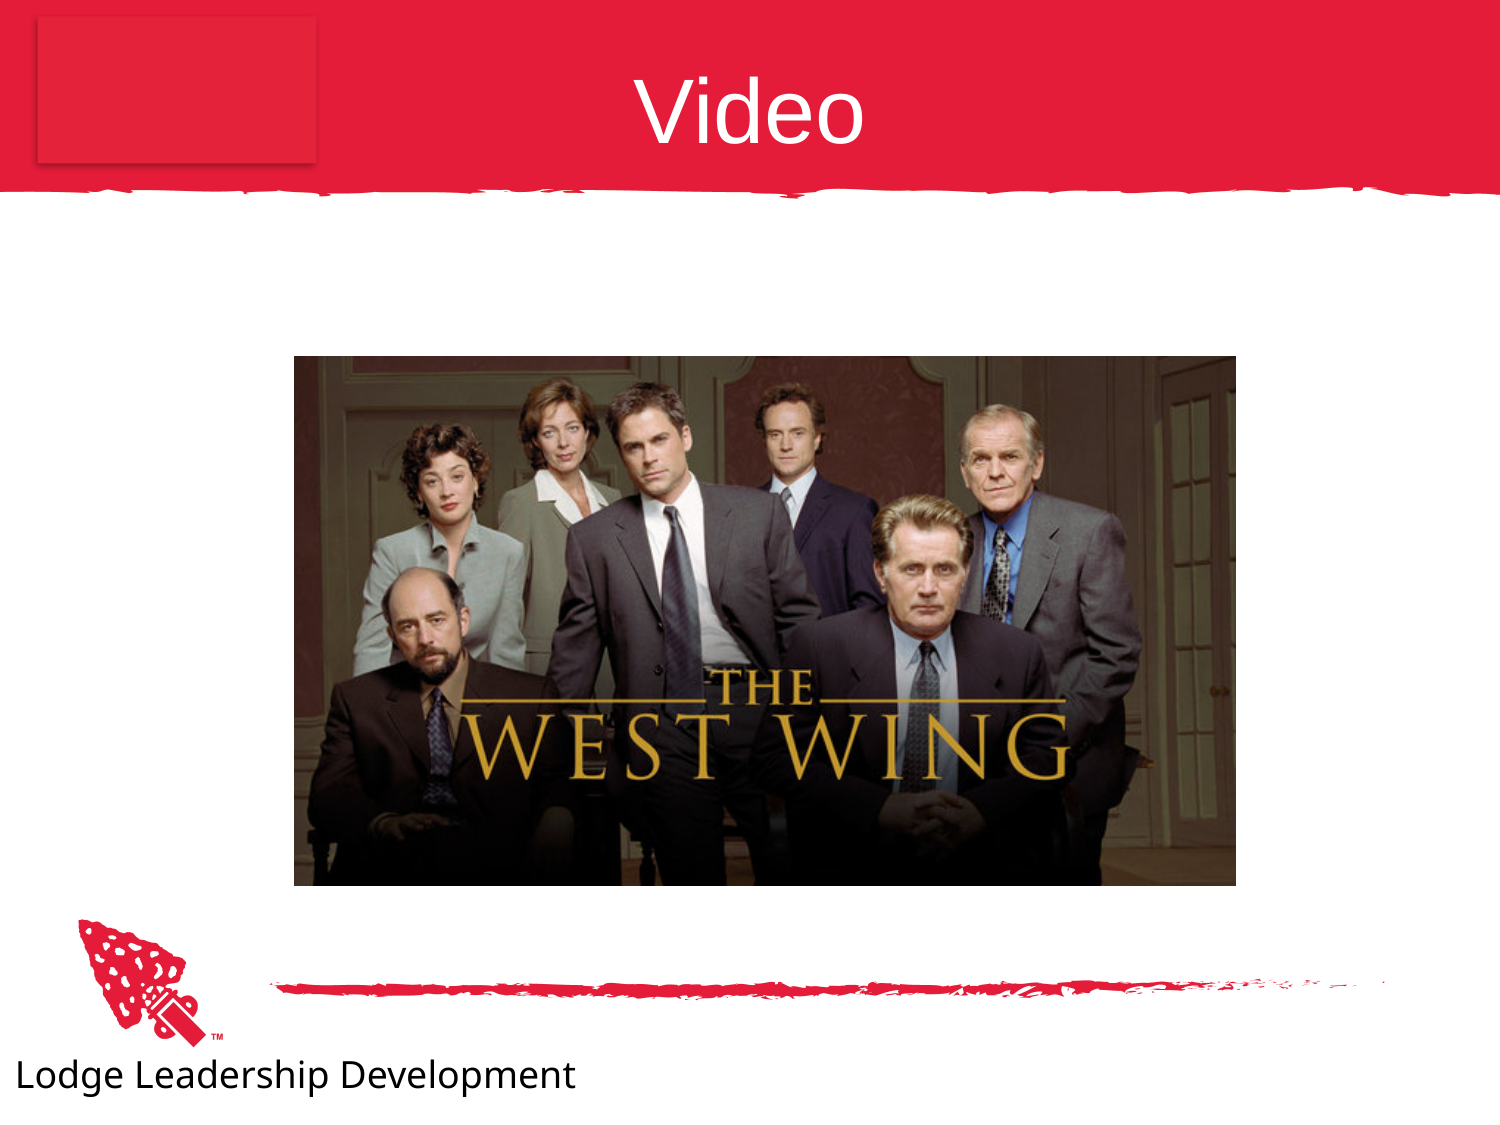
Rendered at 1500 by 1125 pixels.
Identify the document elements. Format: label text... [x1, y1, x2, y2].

text_box Lodge Leadership Development [0, 1043, 1500, 1125]
picture [0, 0, 1500, 1043]
title Video [75, 45, 1425, 168]
